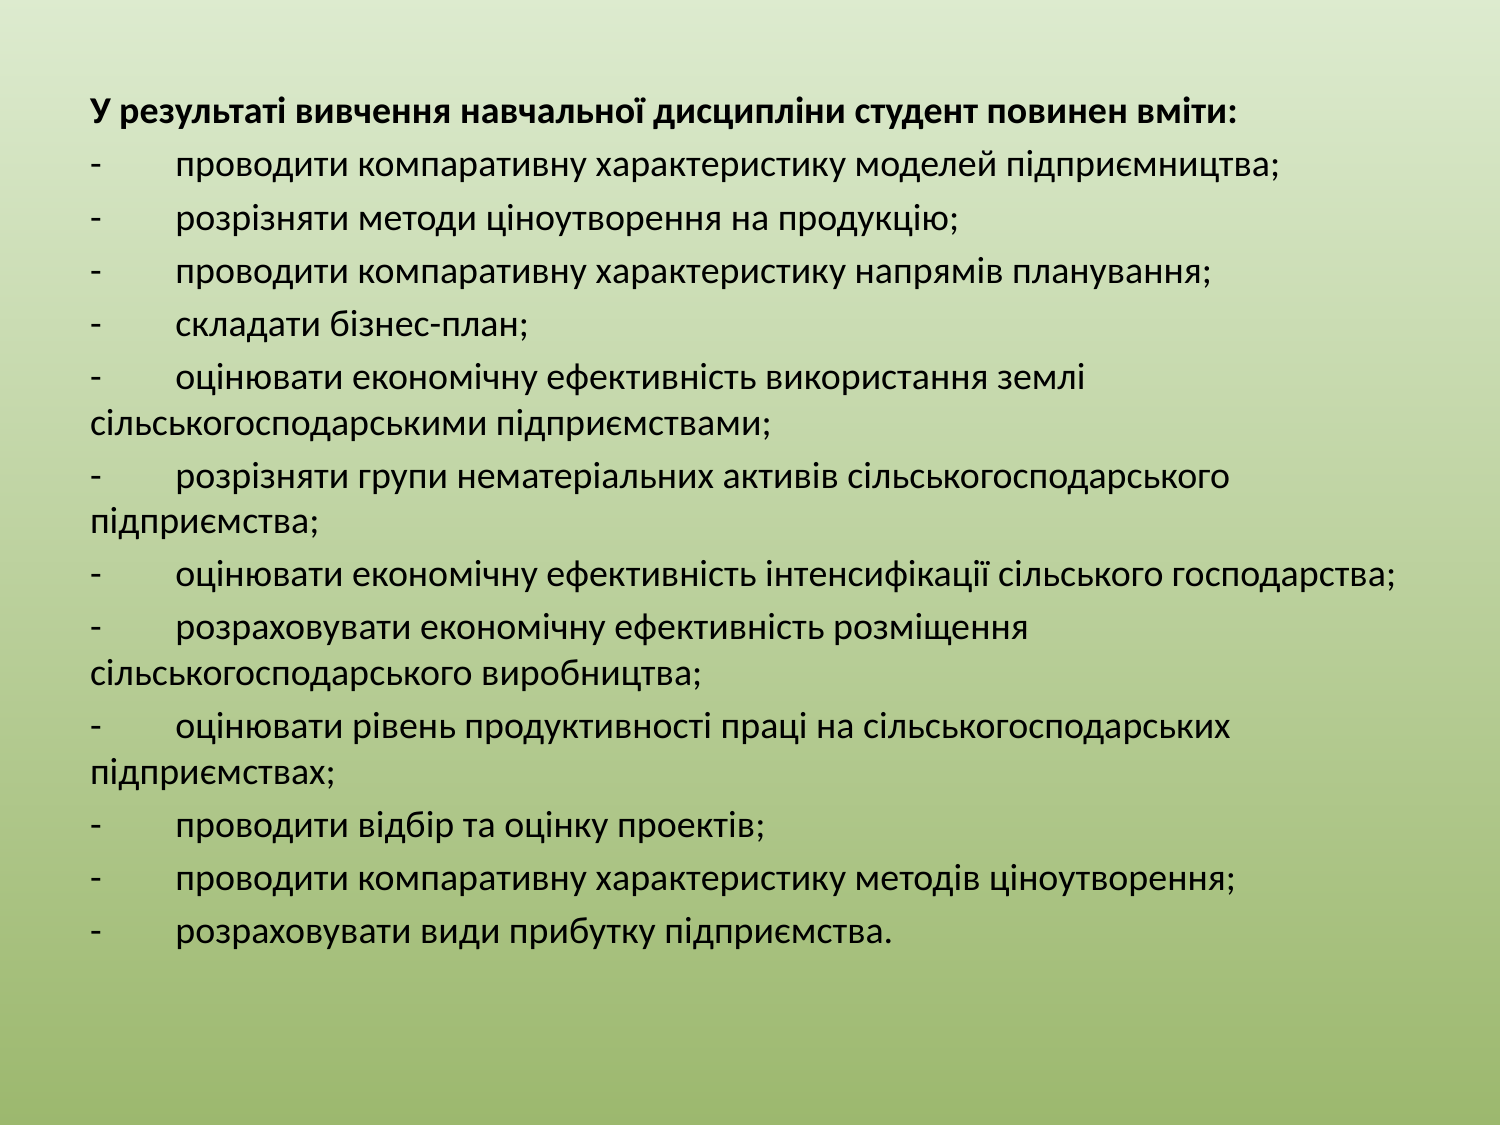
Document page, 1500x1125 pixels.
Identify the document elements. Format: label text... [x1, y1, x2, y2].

list У результаті вивчення навчальної дисципліни студент повинен вміти: - проводити компаративну характеристику моделей підприємництва; - розрізняти методи ціноутворення на продукцію; - проводити компаративну характеристику напрямів планування; - складати бізнес-план; - оцінювати економічну ефективність використання землі сільськогосподарськими підприємствами; - розрізняти групи нематеріальних активів сільськогосподарського підприємства; - оцінювати економічну ефективність інтенсифікації сільського господарства; - розраховувати економічну ефективність розміщення сільськогосподарського виробництва; - оцінювати рівень продуктивності праці на сільськогосподарських підприємствах; - проводити відбір та оцінку проектів; - проводити компаративну характеристику методів ціноутворення; - розраховувати види прибутку підприємства. [75, 78, 1425, 1005]
